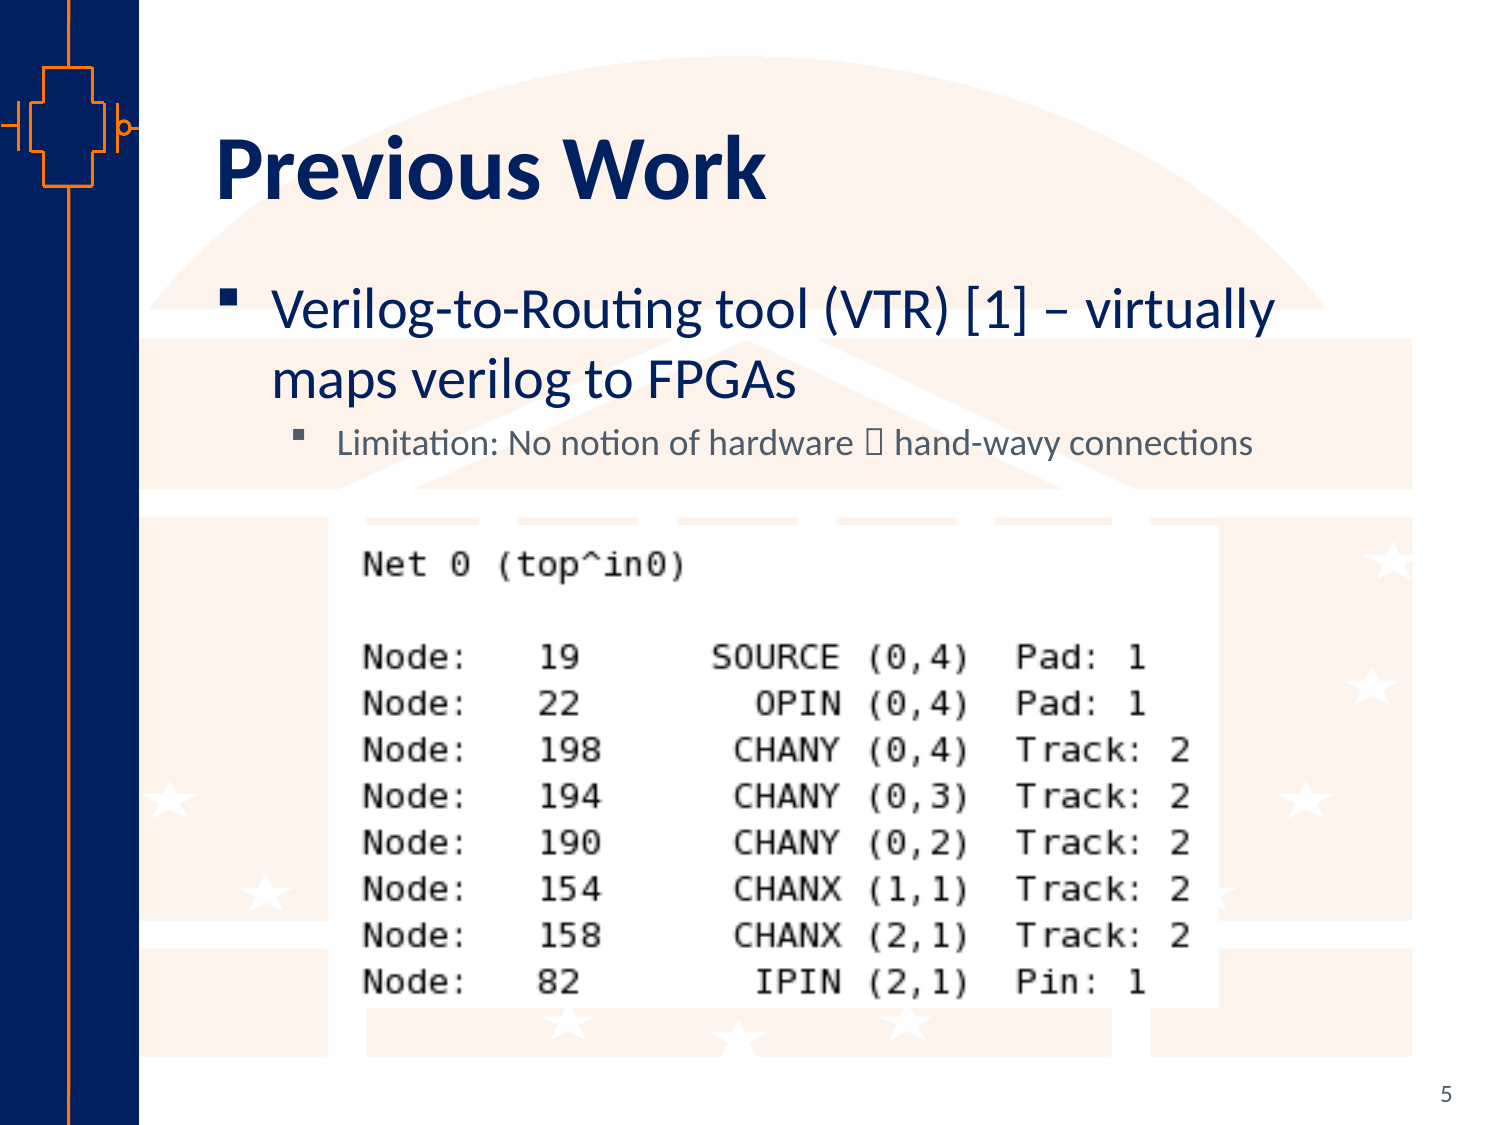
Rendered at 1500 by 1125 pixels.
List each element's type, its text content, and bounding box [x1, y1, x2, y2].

title Previous Work [200, 37, 1388, 225]
list Verilog-to-Routing tool (VTR) [1] – virtually maps verilog to FPGAs Limitation: No notion of hardware  hand-wavy connections [200, 262, 1425, 988]
picture [358, 525, 1219, 1008]
slide_number 5 [1425, 1062, 1488, 1123]
